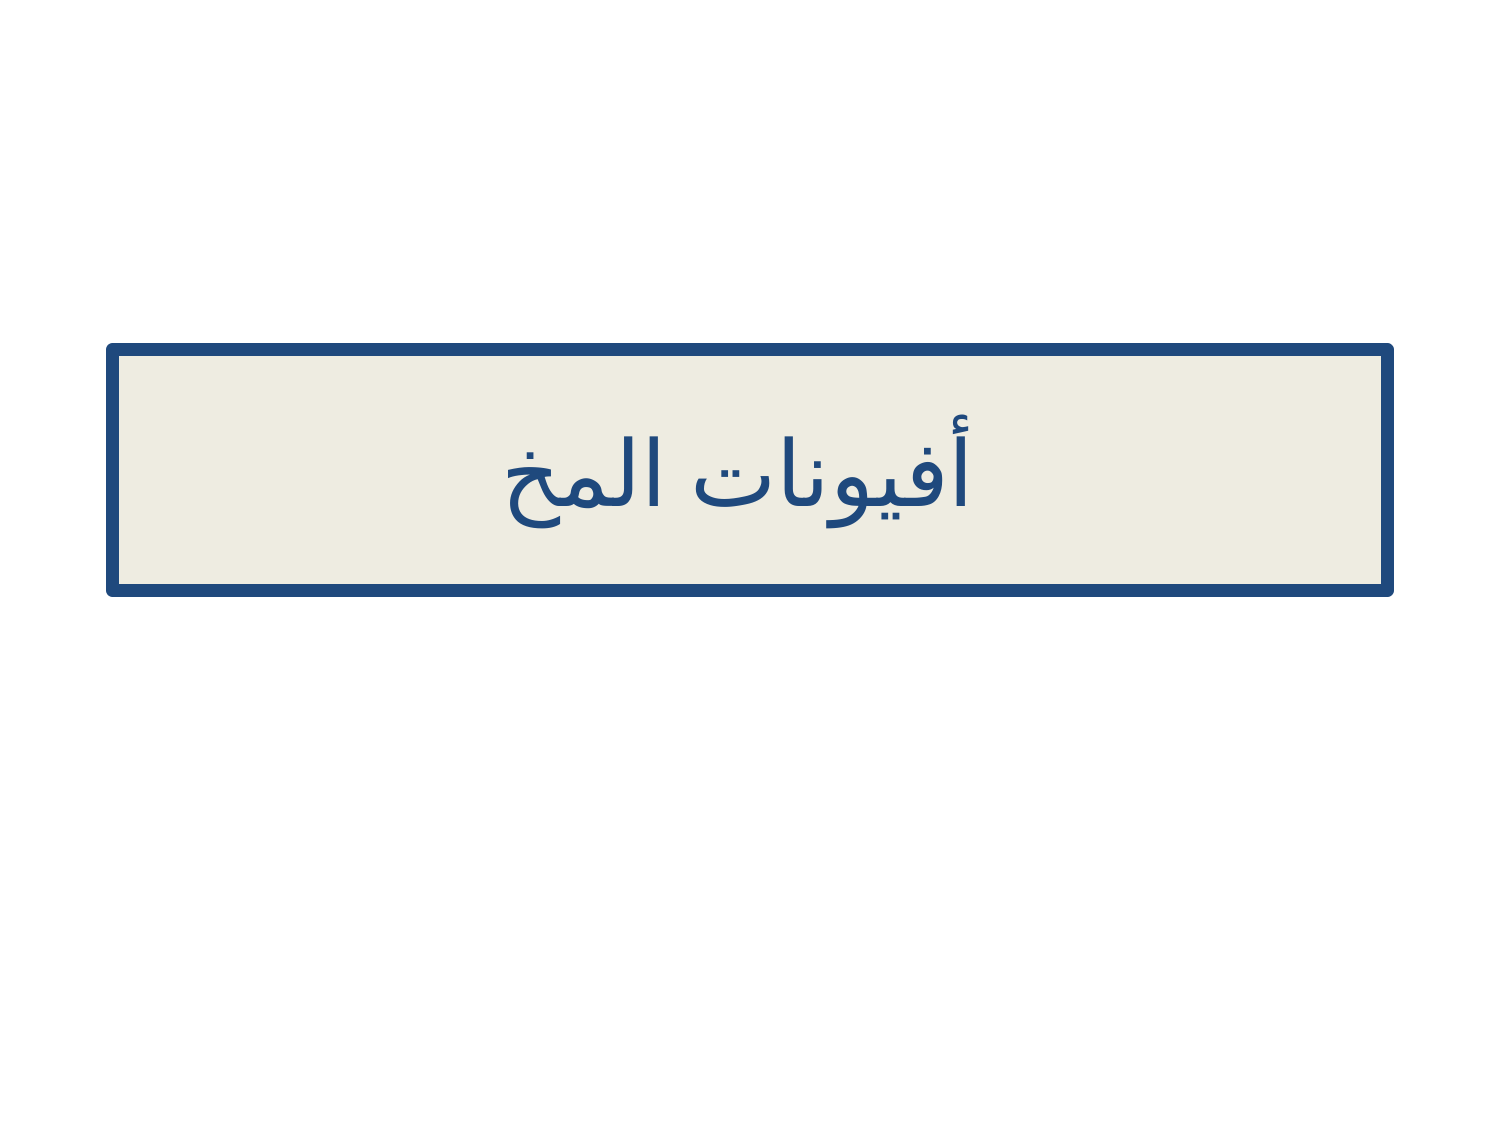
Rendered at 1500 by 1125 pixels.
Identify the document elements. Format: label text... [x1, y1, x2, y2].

title أفيونات المخ [112, 349, 1388, 591]
